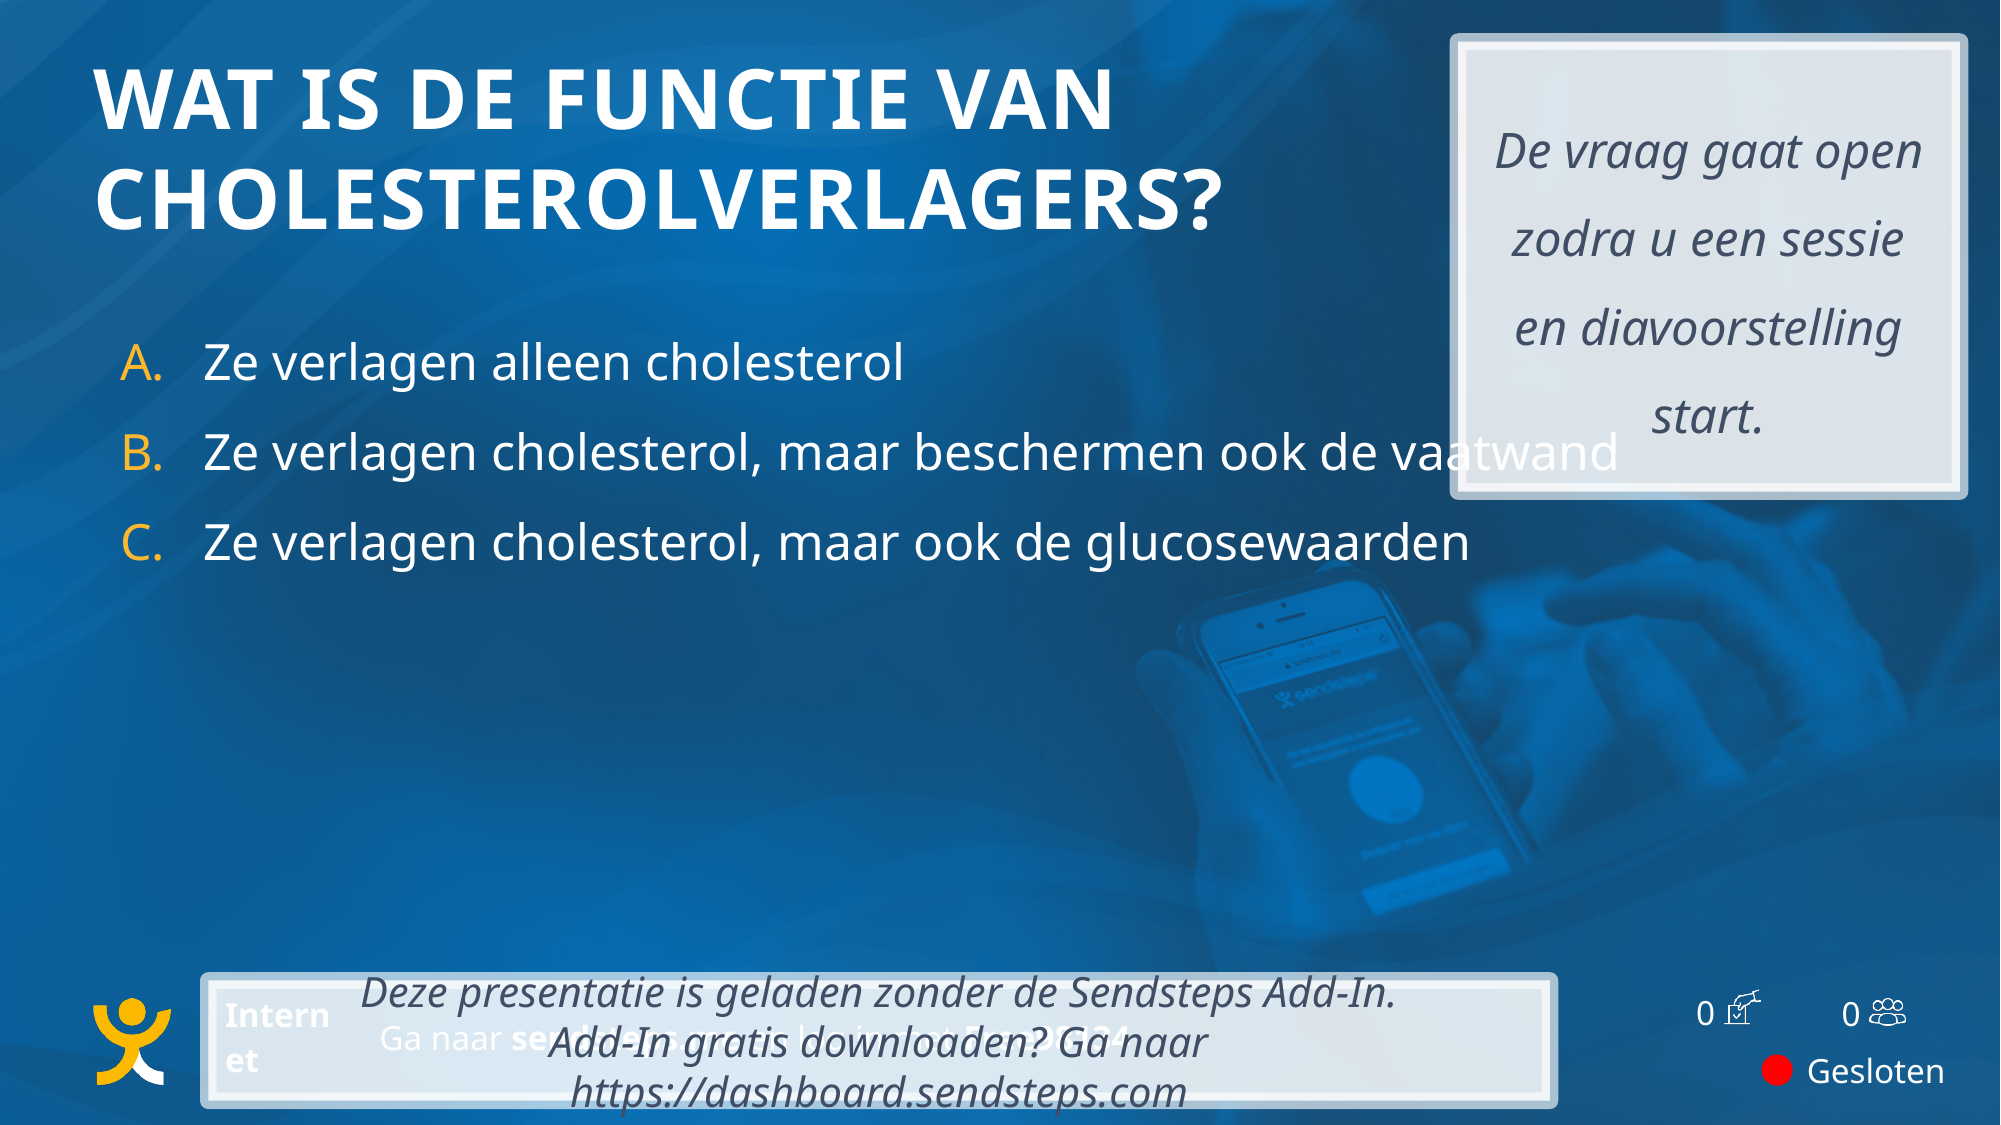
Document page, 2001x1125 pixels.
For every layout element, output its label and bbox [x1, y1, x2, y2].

text_box [1622, 987, 1761, 1036]
text_box [1749, 1042, 1981, 1098]
text_box [1767, 989, 1907, 1036]
picture [0, 0, 2000, 1125]
